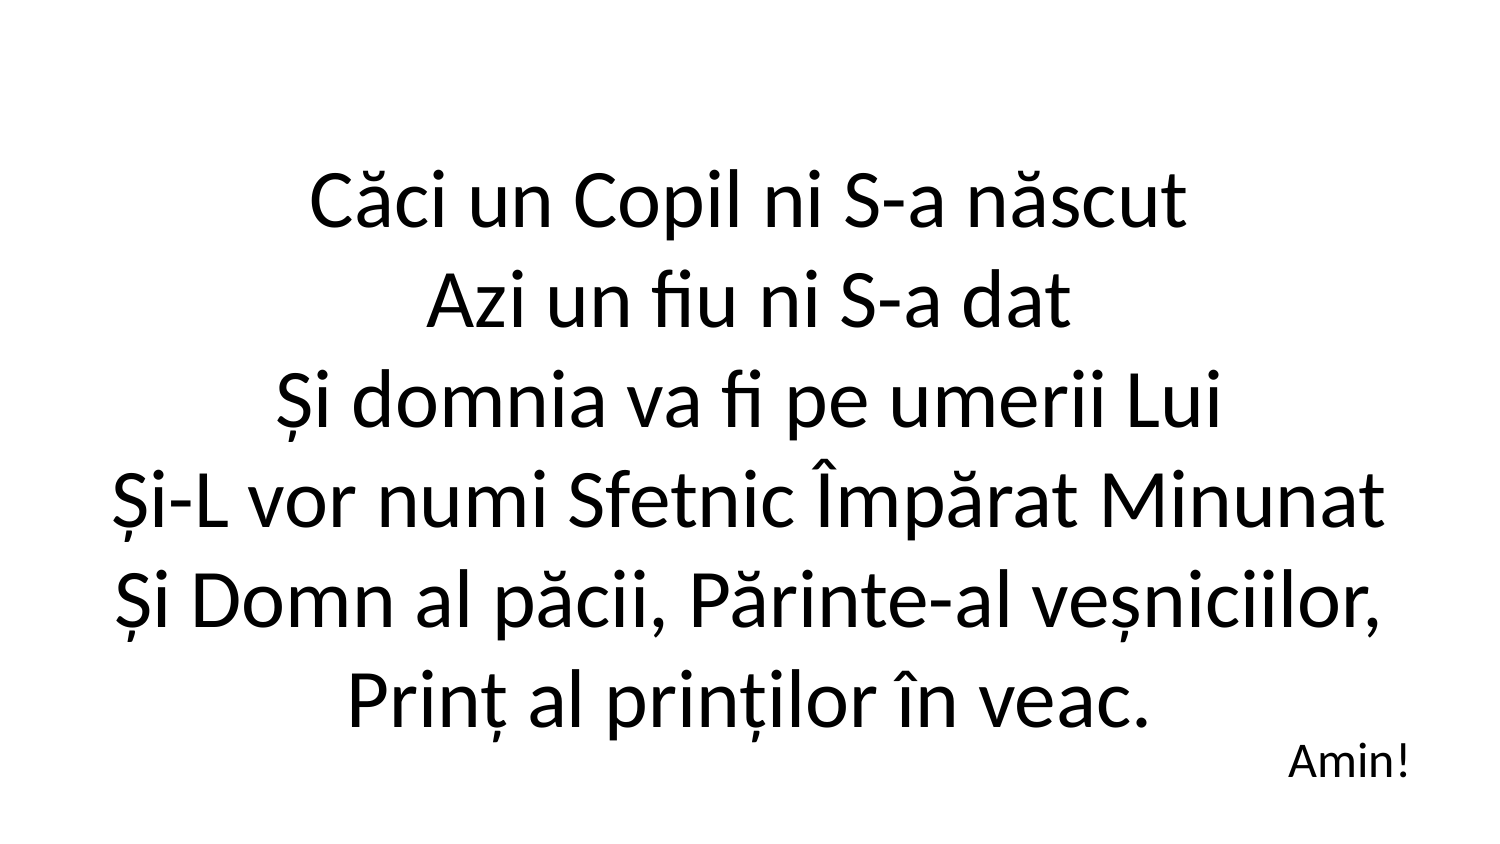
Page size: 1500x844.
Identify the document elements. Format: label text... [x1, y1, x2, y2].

text_box Căci un Copil ni S-a născut Azi un fiu ni S-a dat Și domnia va fi pe umerii Lui Și-L vor numi Sfetnic Împărat Minunat Și Domn al păcii, Părinte-al veșniciilor, Prinț al prinților în veac. [96, 92, 1404, 752]
text_box Amin! [1273, 674, 1427, 795]
